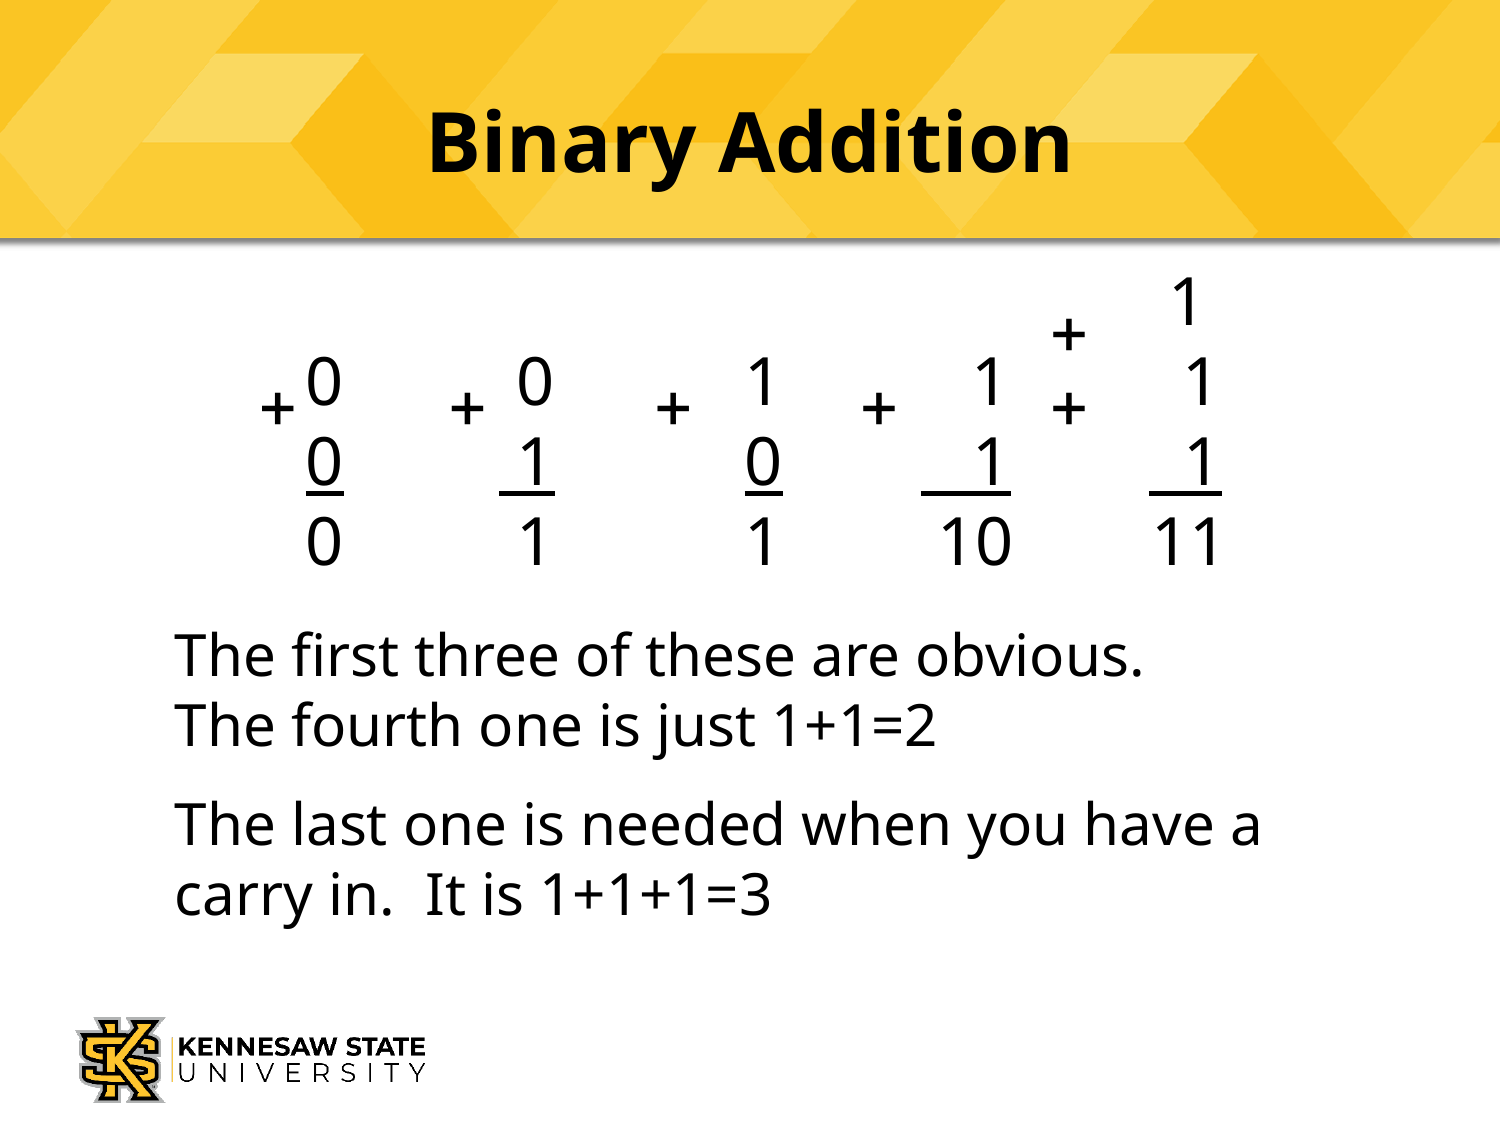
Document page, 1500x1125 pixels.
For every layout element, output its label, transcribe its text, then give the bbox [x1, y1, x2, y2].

picture [75, 1017, 425, 1103]
text_box 1 0 0 1 1 1 0 1 0 1 1 0 1 1 10 11 [287, 249, 1269, 589]
title Binary Addition [75, 45, 1425, 233]
text_box  [1031, 378, 1095, 451]
text_box  [239, 352, 304, 451]
text_box  [635, 352, 699, 451]
picture [0, 0, 1500, 251]
text_box The first three of these are obvious. The fourth one is just 1+1=2 The last one is needed when you have a carry in. It is 1+1+1=3 [156, 609, 1344, 937]
text_box  [1031, 279, 1095, 378]
text_box  [841, 352, 905, 451]
text_box  [429, 352, 494, 451]
